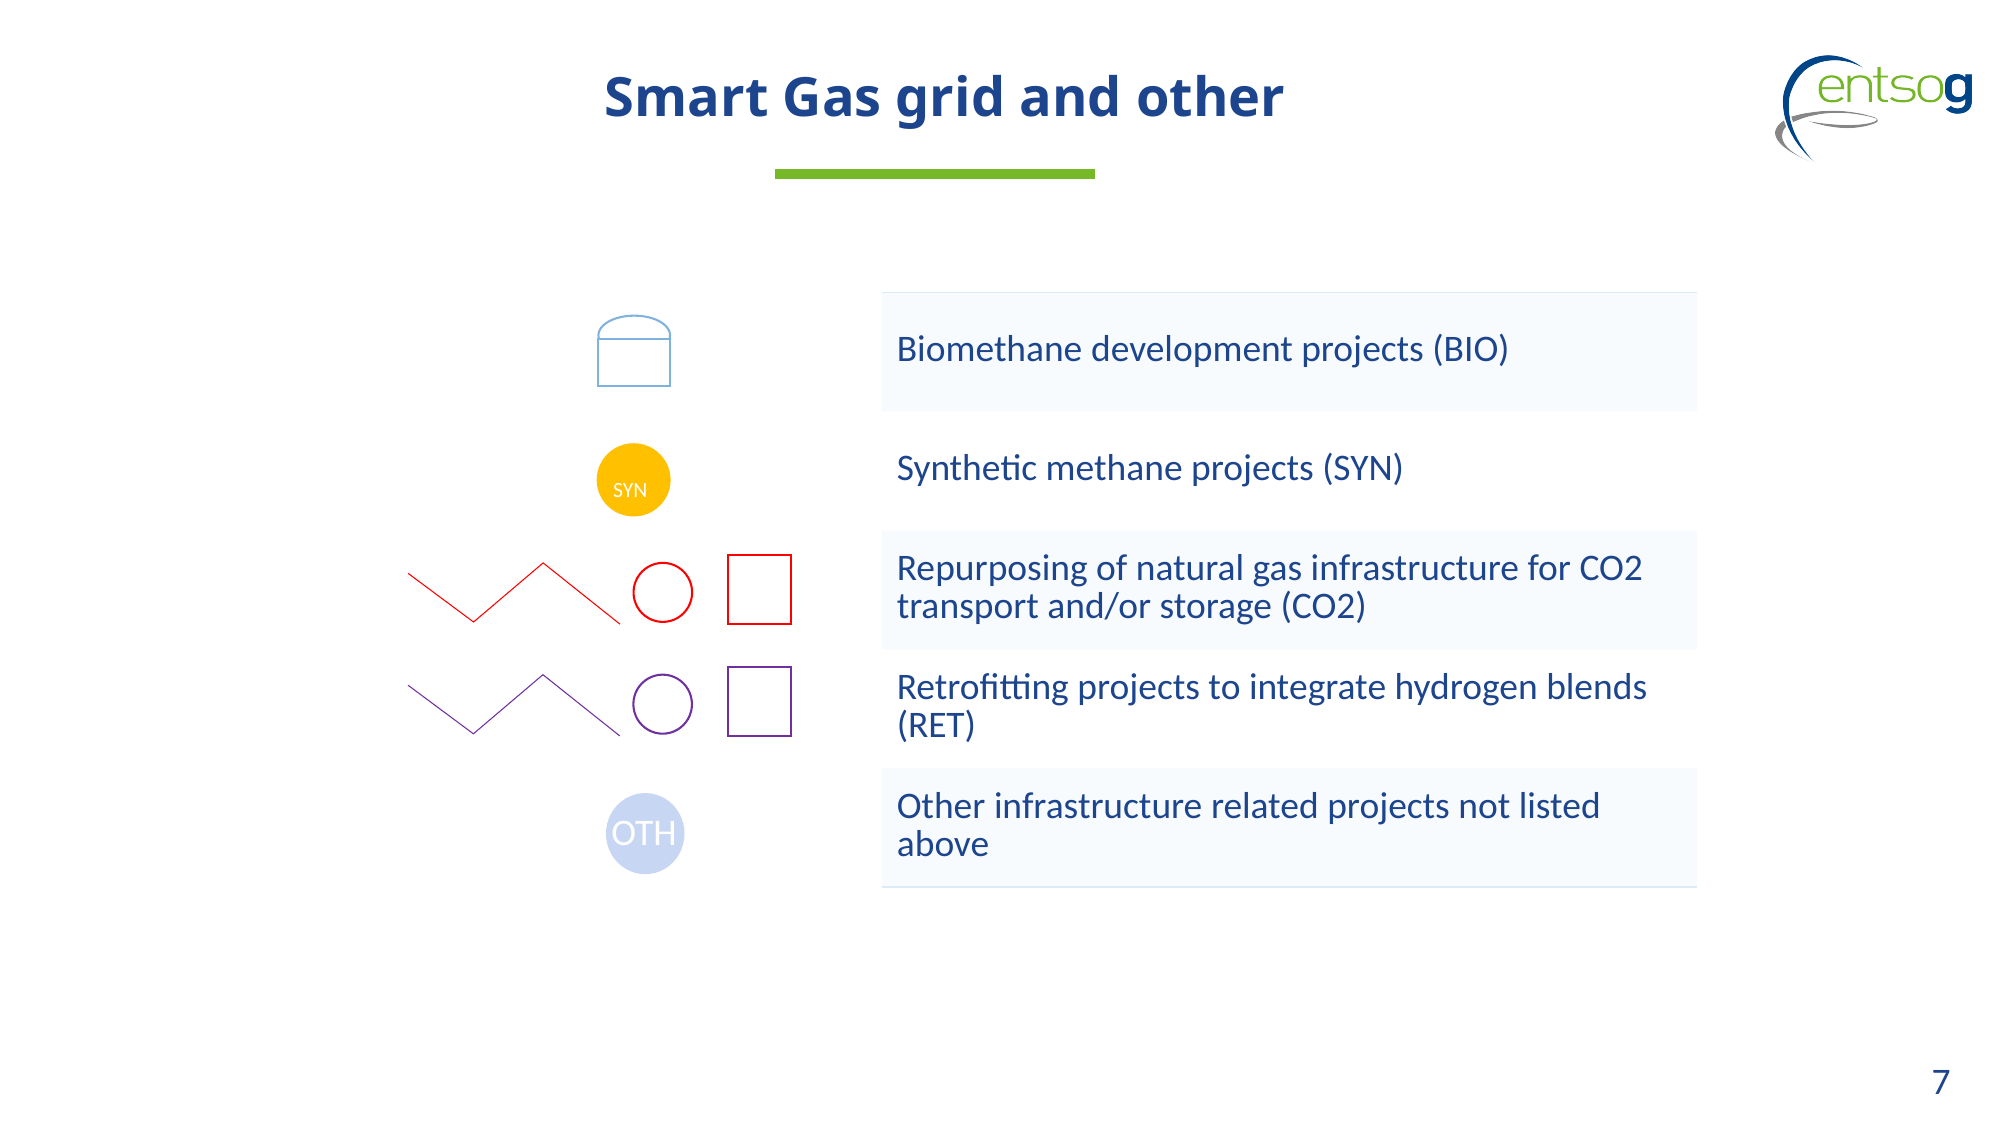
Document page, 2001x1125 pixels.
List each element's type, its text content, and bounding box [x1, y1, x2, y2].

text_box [596, 793, 694, 875]
text_box [727, 666, 792, 737]
table_cell Other infrastructure related projects not listed above [882, 768, 1697, 886]
text_box [407, 562, 621, 625]
table_cell Repurposing of natural gas infrastructure for CO2 transport and/or storage (CO2) [882, 530, 1697, 649]
text_box [597, 314, 672, 338]
picture [1775, 55, 1972, 163]
table_header Biomethane development projects (BIO) [882, 293, 1697, 411]
table_cell Synthetic methane projects (SYN) [882, 411, 1697, 530]
text_box [632, 673, 693, 735]
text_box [596, 443, 685, 517]
title Smart Gas grid and other [137, 62, 1754, 157]
text_box [727, 554, 792, 625]
text_box [632, 561, 694, 623]
text_box [597, 338, 671, 387]
text_box [407, 674, 621, 737]
slide_number 7 [1916, 1050, 1994, 1094]
table_cell Retrofitting projects to integrate hydrogen blends (RET) [882, 649, 1697, 768]
